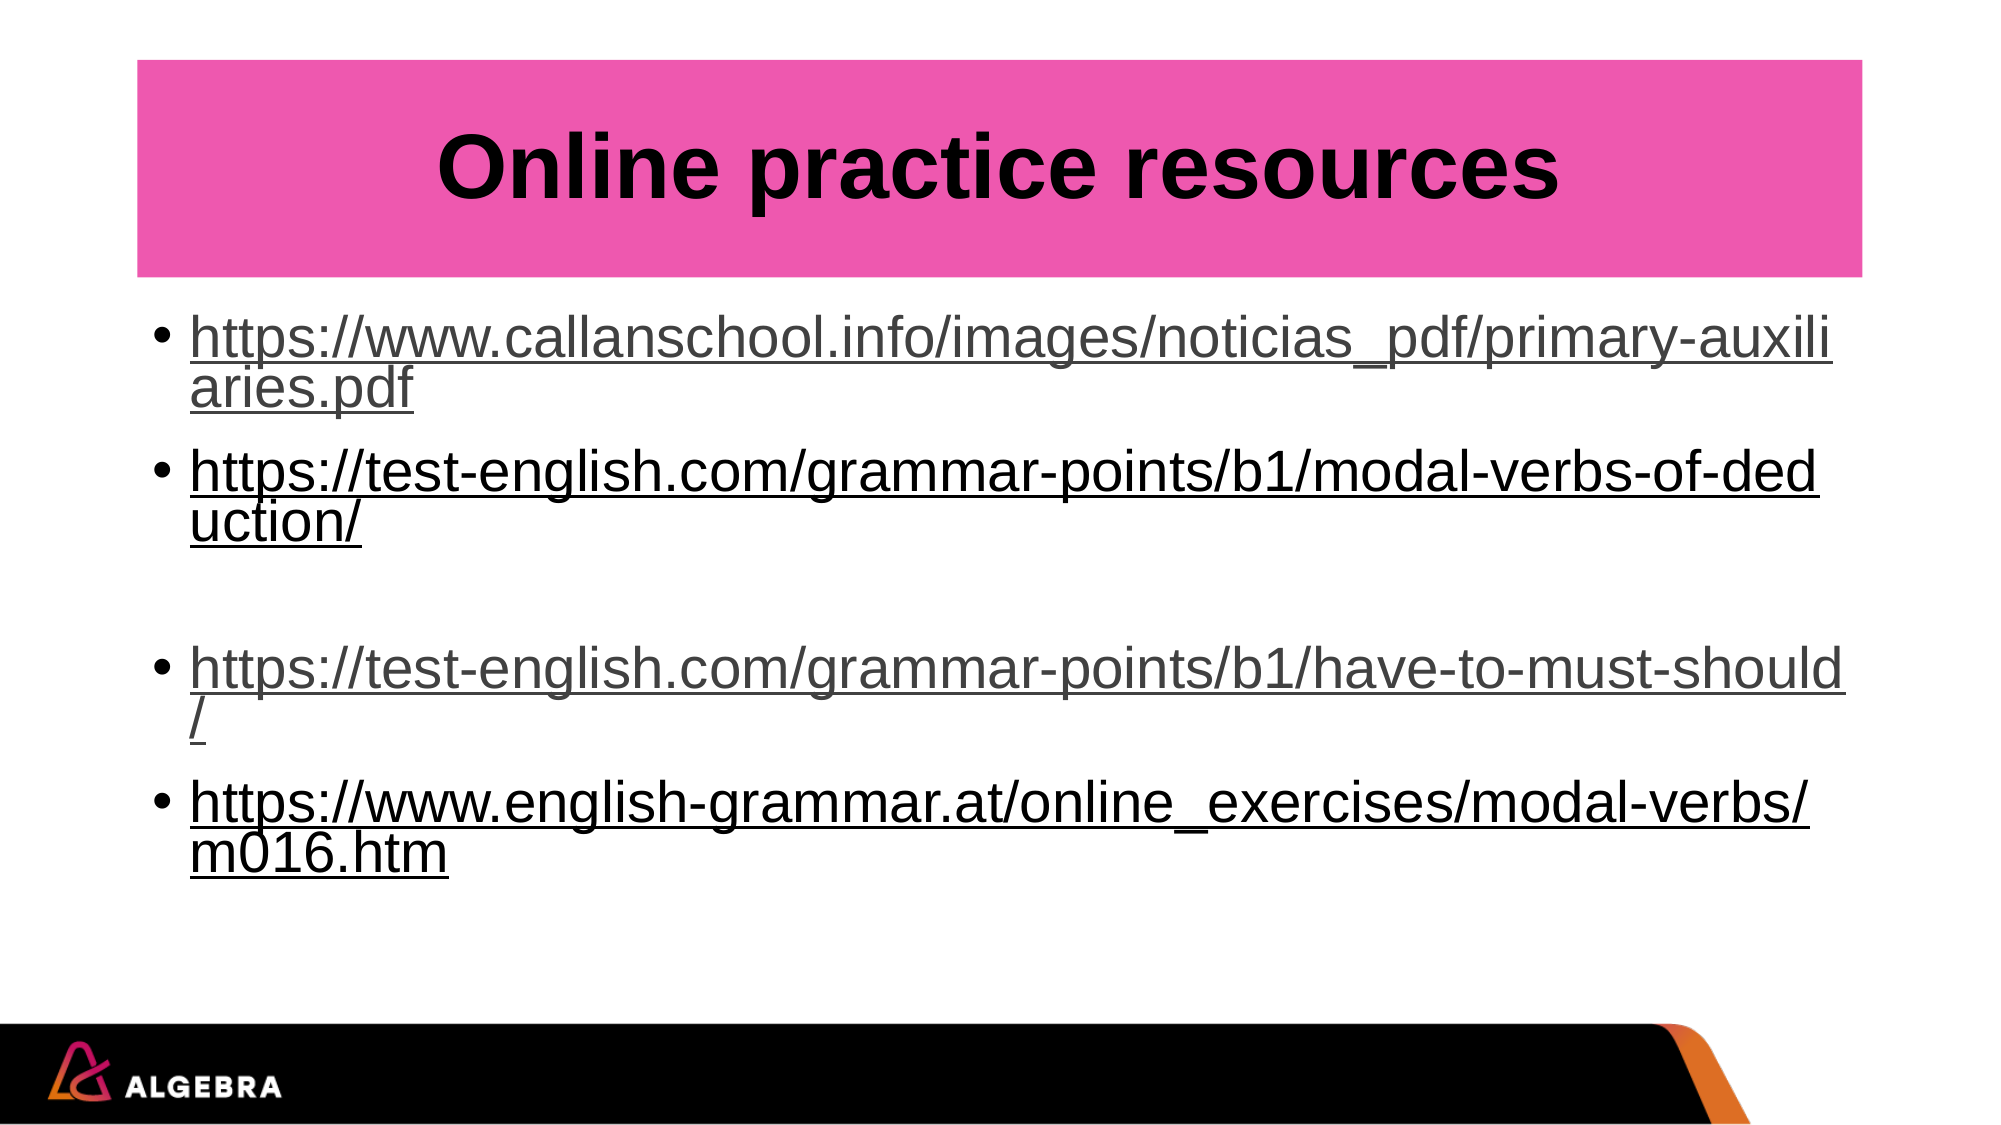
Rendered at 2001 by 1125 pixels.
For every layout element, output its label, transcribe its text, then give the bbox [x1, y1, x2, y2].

title Online practice resources [137, 59, 1863, 278]
list https://www.callanschool.info/images/noticias_pdf/primary-auxiliaries.pdf https://test-english.com/grammar-points/b1/modal-verbs-of-deduction/ https://test-english.com/grammar-points/b1/have-to-must-should/ https://www.english-grammar.at/online_exercises/modal-verbs/m016.htm [137, 299, 1863, 1014]
picture [0, 1023, 1958, 1125]
